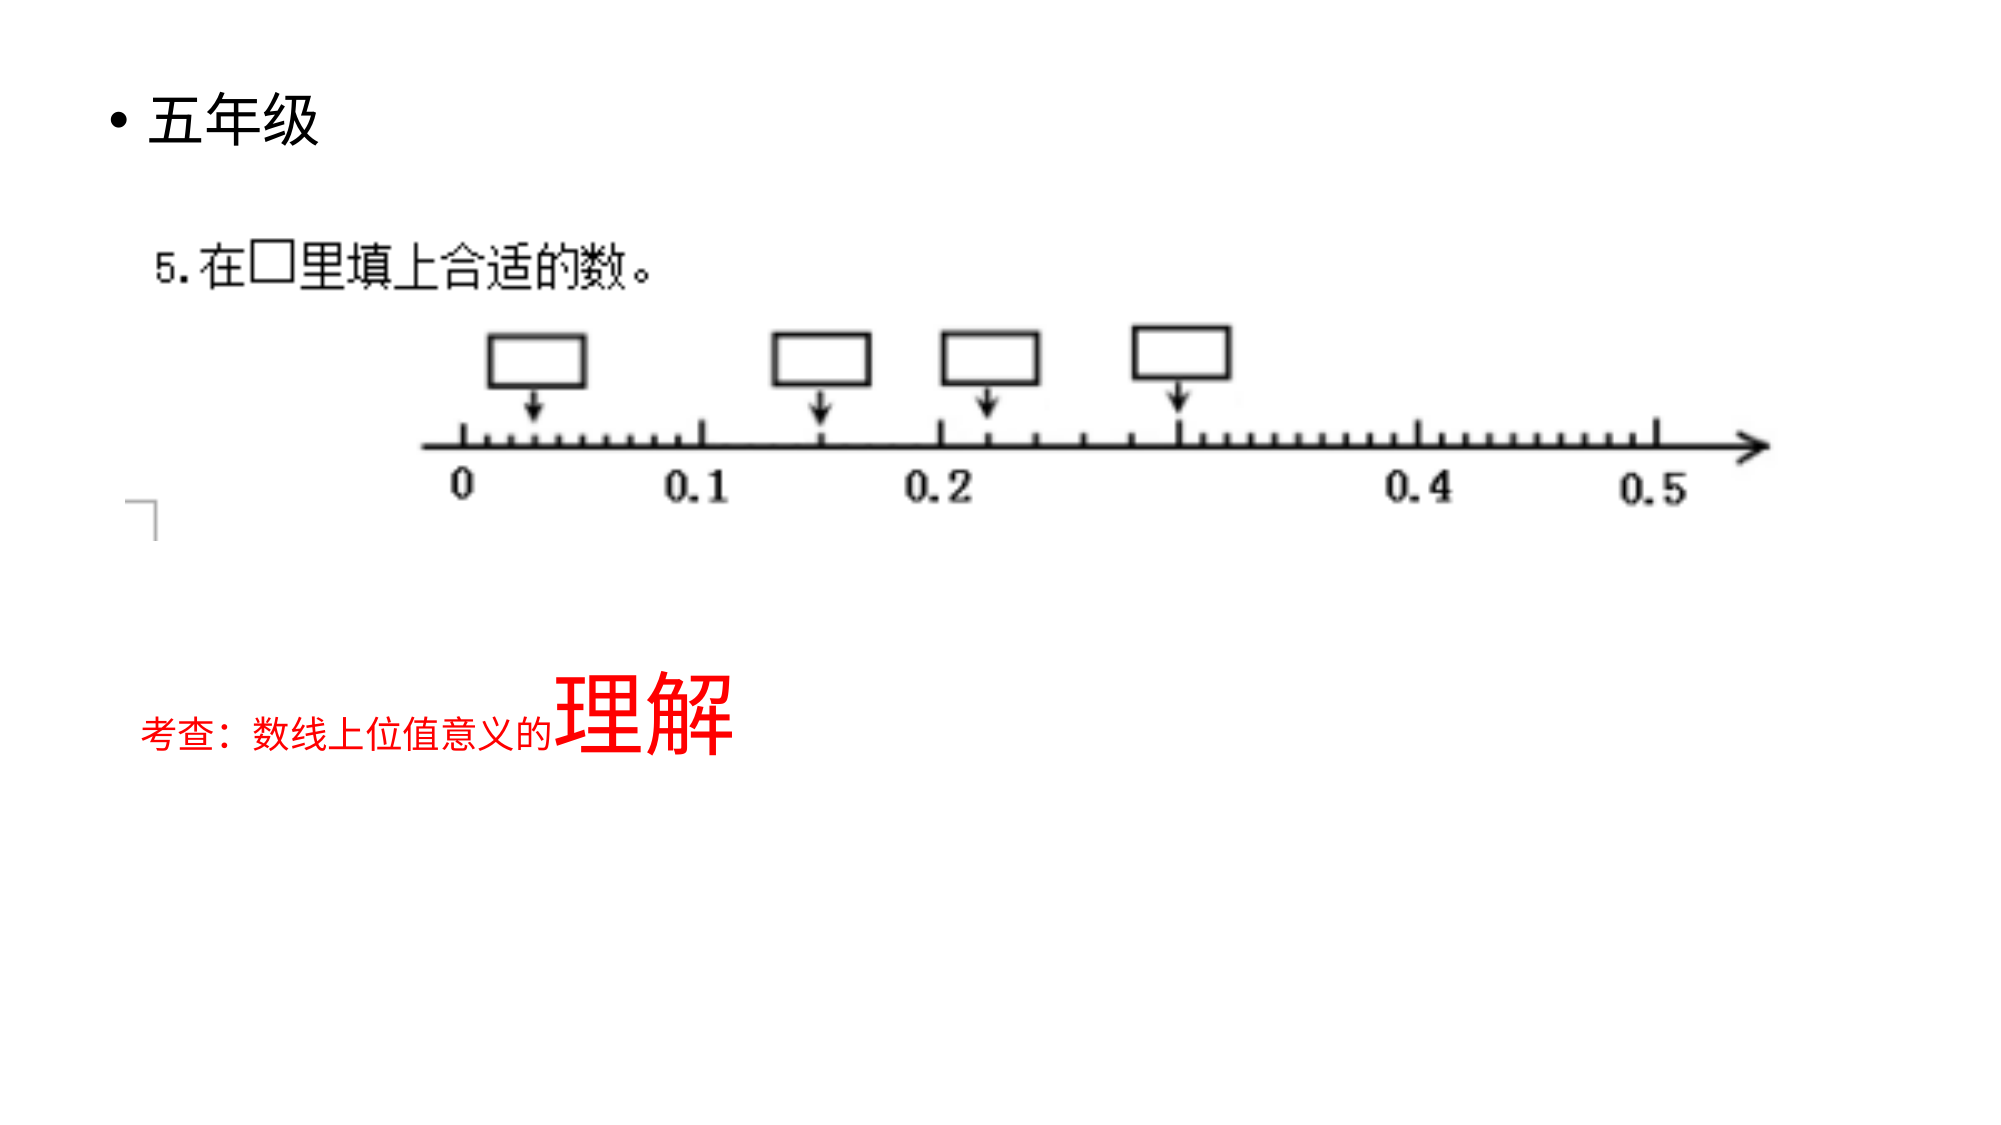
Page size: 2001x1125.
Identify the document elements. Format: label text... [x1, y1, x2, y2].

text_box 考查：数线上位值意义的理解 [125, 649, 1559, 775]
picture [125, 226, 1831, 541]
list 五年级 [93, 83, 378, 193]
